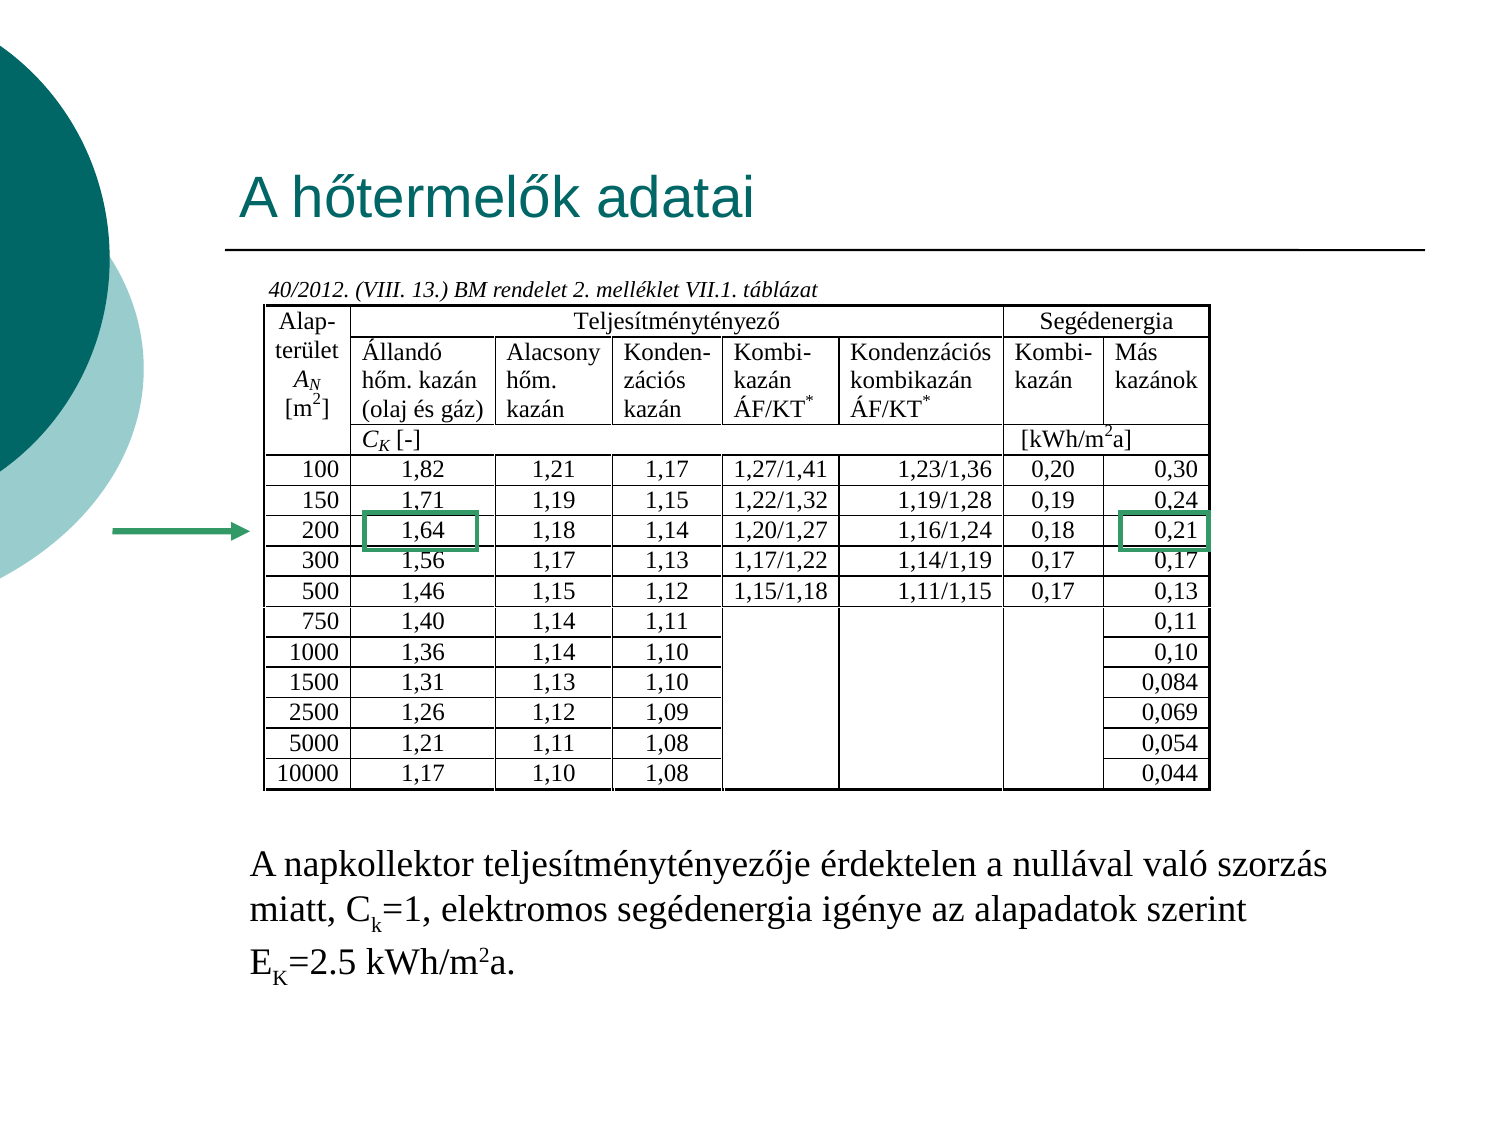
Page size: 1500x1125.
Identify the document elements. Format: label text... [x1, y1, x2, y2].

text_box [262, 303, 1234, 820]
text_box [112, 525, 250, 538]
text_box A napkollektor teljesítménytényezője érdektelen a nullával való szorzás miatt, Ck=1, elektromos segédenergia igénye az alapadatok szerint EK=2.5 kWh/m2a. [234, 831, 1350, 997]
title A hőtermelők adatai [224, 49, 1425, 237]
text_box 40/2012. (VIII. 13.) BM rendelet 2. melléklet VII.1. táblázat [253, 267, 1191, 310]
